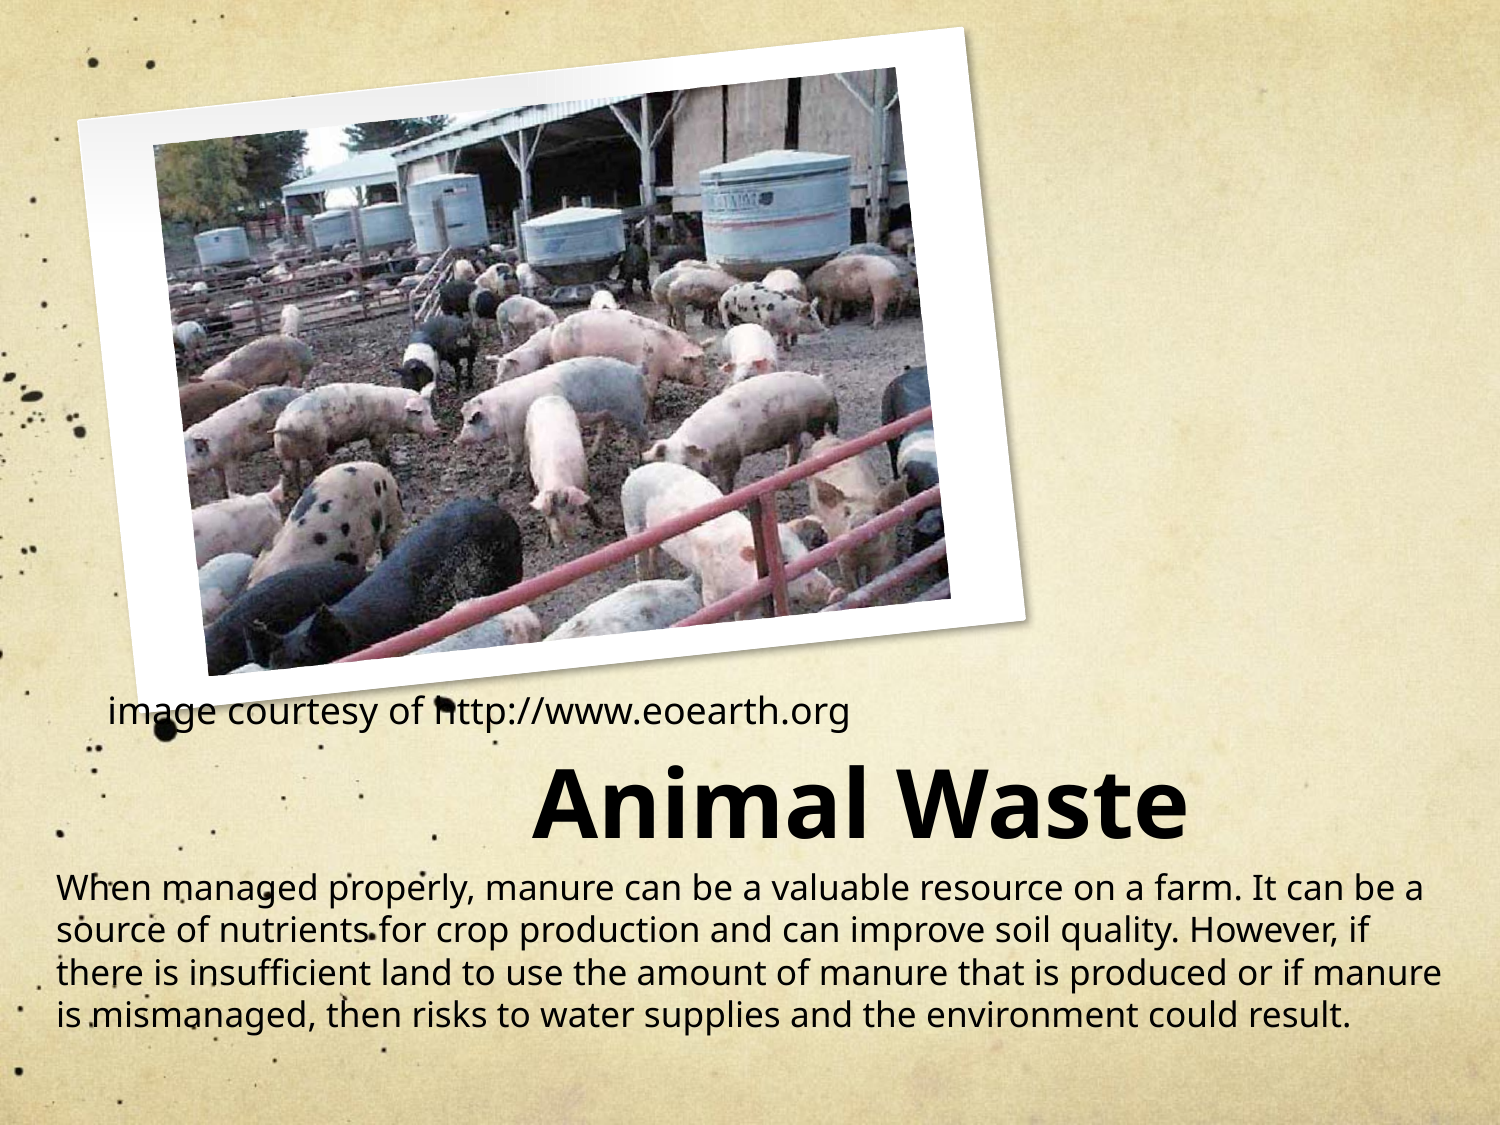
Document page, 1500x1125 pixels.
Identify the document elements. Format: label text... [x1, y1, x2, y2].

picture [0, 0, 1500, 1125]
title Animal Waste [517, 667, 1426, 858]
list When managed properly, manure can be a valuable resource on a farm. It can be a source of nutrients for crop production and can improve soil quality. However, if there is insufficient land to use the amount of manure that is produced or if manure is mismanaged, then risks to water supplies and the environment could result. [41, 858, 1467, 1081]
text_box image courtesy of http://www.eoearth.org [92, 679, 867, 739]
